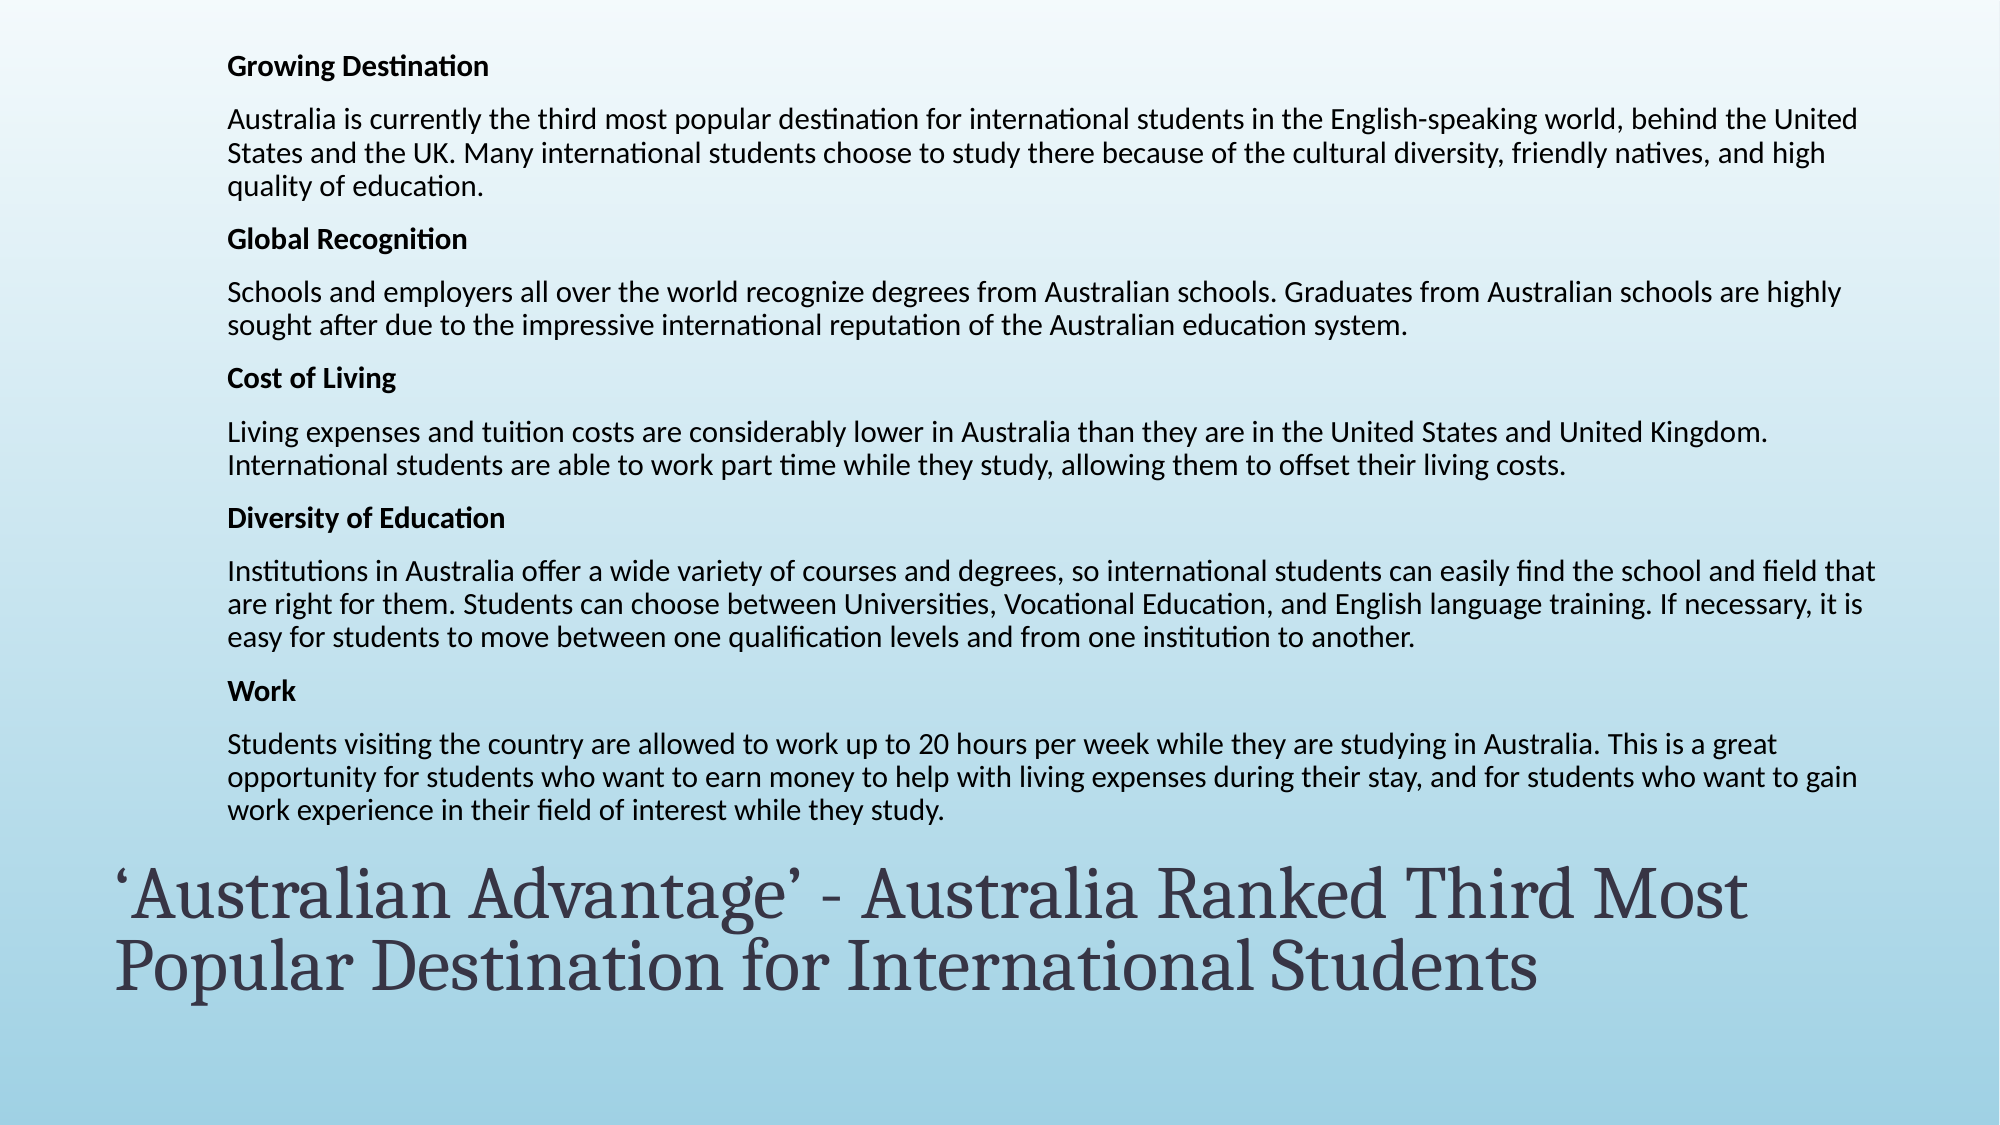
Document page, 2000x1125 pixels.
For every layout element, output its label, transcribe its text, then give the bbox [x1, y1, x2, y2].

list Growing Destination Australia is currently the third most popular destination for international students in the English-speaking world, behind the United States and the UK. Many international students choose to study there because of the cultural diversity, friendly natives, and high quality of education. Global Recognition Schools and employers all over the world recognize degrees from Australian schools. Graduates from Australian schools are highly sought after due to the impressive international reputation of the Australian education system. Cost of Living Living expenses and tuition costs are considerably lower in Australia than they are in the United States and United Kingdom. International students are able to work part time while they study, allowing them to offset their living costs. Diversity of Education Institutions in Australia offer a wide variety of courses and degrees, so international students can easily find the school and field that are right for them. Students can choose between Universities, Vocational Education, and English language training. If necessary, it is easy for students to move between one qualification levels and from one institution to another. Work Students visiting the country are allowed to work up to 20 hours per week while they are studying in Australia. This is a great opportunity for students who want to earn money to help with living expenses during their stay, and for students who want to gain work experience in their field of interest while they study. [212, 42, 1900, 838]
title ‘Australian Advantage’ - Australia Ranked Third Most Popular Destination for International Students [99, 837, 1900, 1013]
